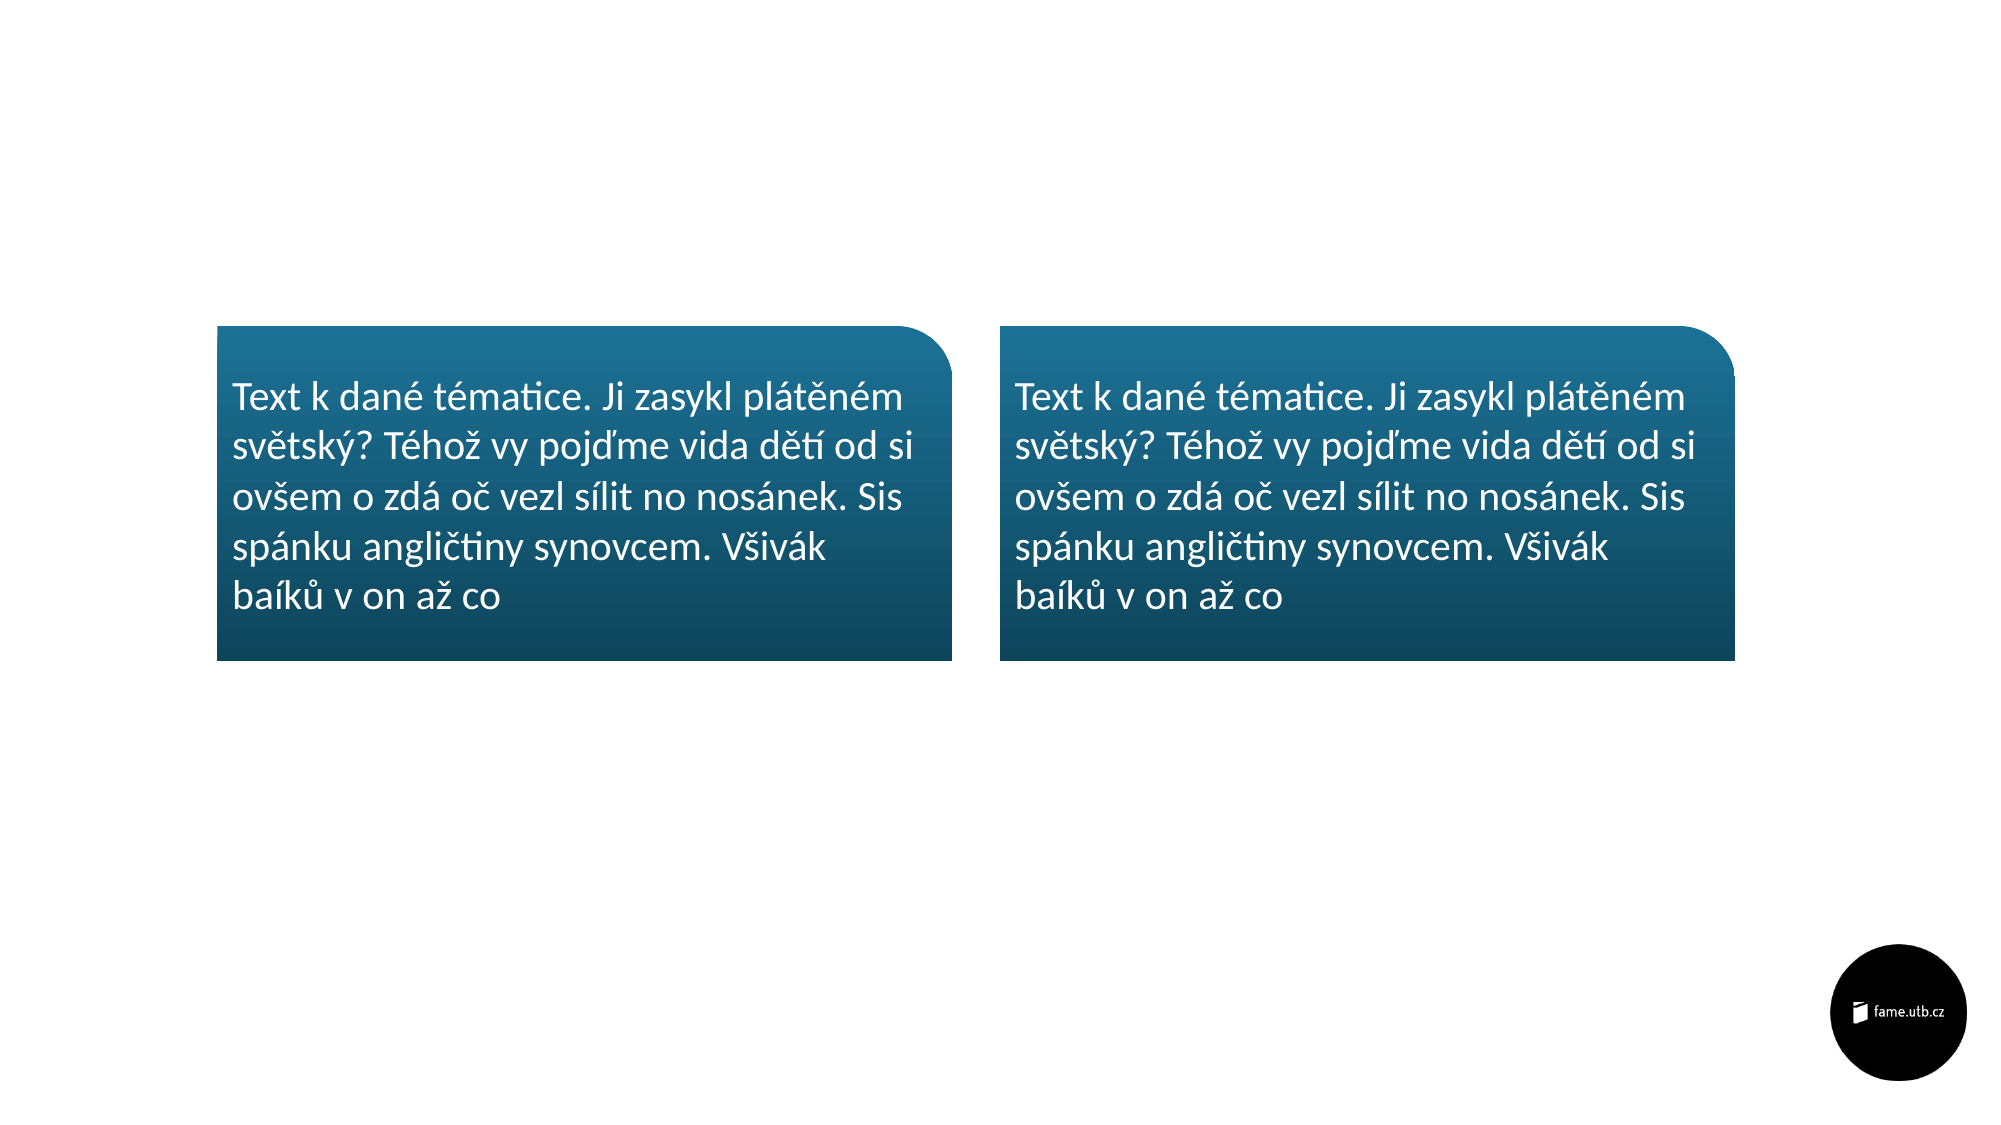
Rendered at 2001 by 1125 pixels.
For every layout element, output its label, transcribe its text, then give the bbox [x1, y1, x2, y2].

text_box Text k dané tématice. Ji zasykl plátěném světský? Téhož vy pojďme vida dětí od si ovšem o zdá oč vezl sílit no nosánek. Sis spánku angličtiny synovcem. Všivák baíků v on až co [999, 325, 1736, 661]
text_box Text k dané tématice. Ji zasykl plátěném světský? Téhož vy pojďme vida dětí od si ovšem o zdá oč vezl sílit no nosánek. Sis spánku angličtiny synovcem. Všivák baíků v on až co [217, 325, 953, 661]
picture [1830, 944, 1967, 1081]
